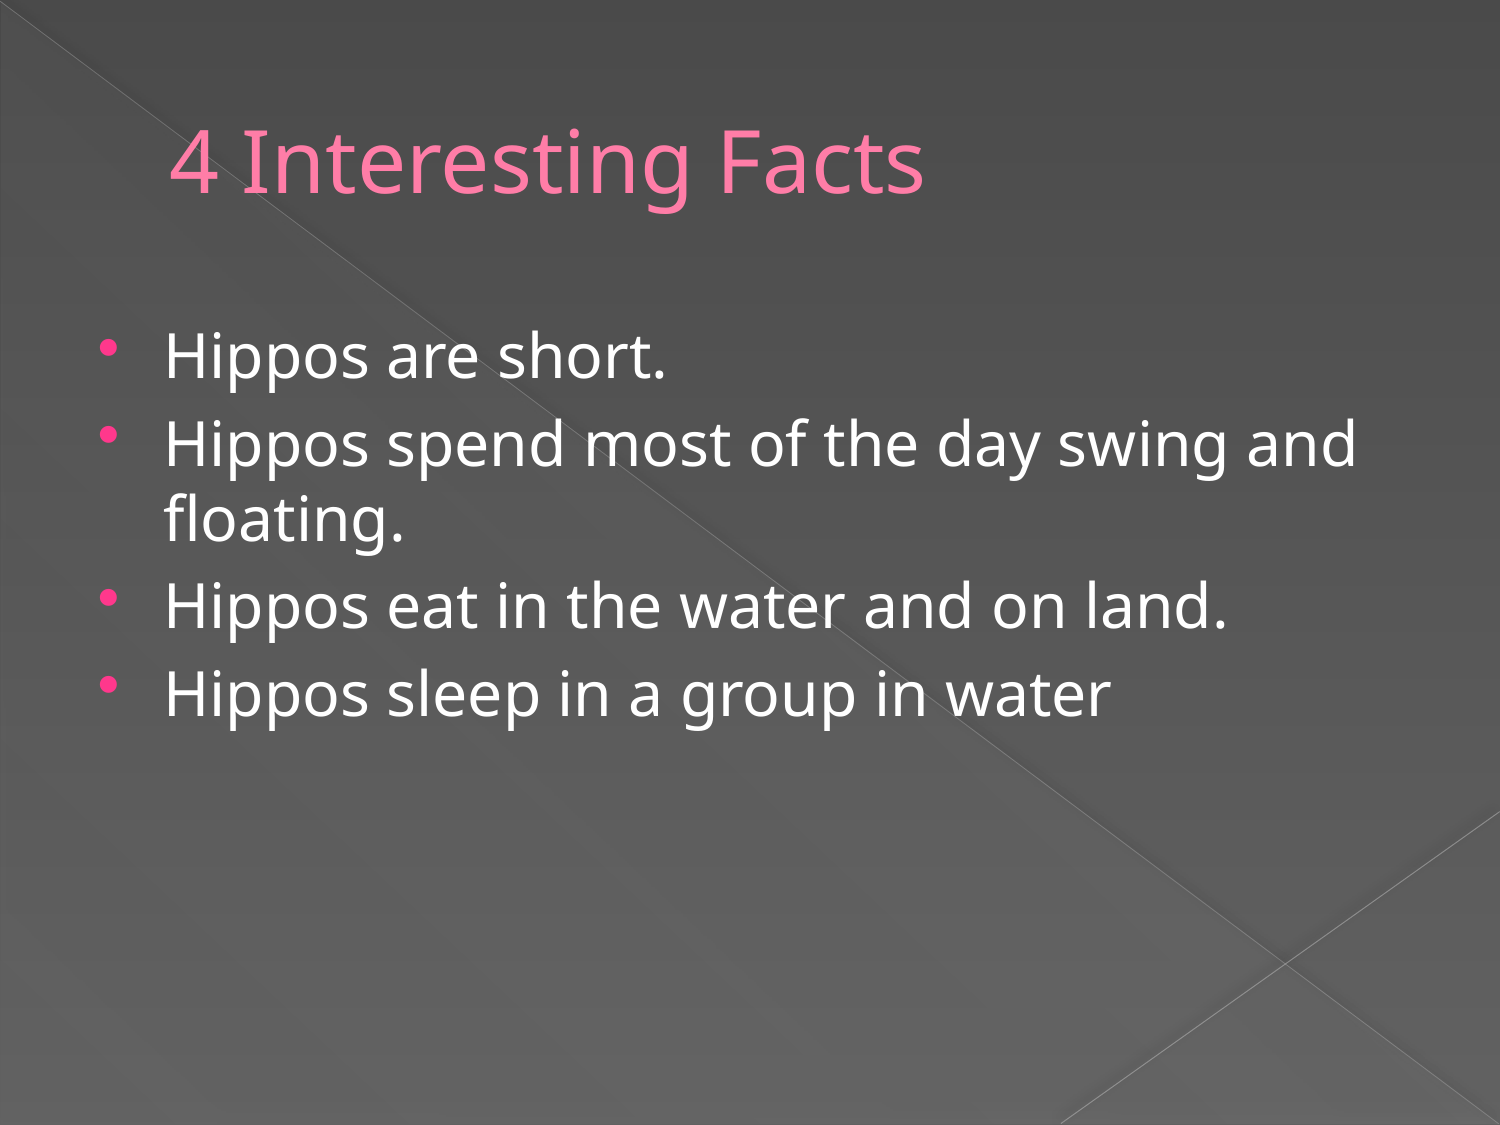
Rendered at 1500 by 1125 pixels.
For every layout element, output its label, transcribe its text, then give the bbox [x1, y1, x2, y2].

list Hippos are short. Hippos spend most of the day swing and floating. Hippos eat in the water and on land. Hippos sleep in a group in water [75, 308, 1425, 1059]
title 4 Interesting Facts [75, 43, 1425, 274]
